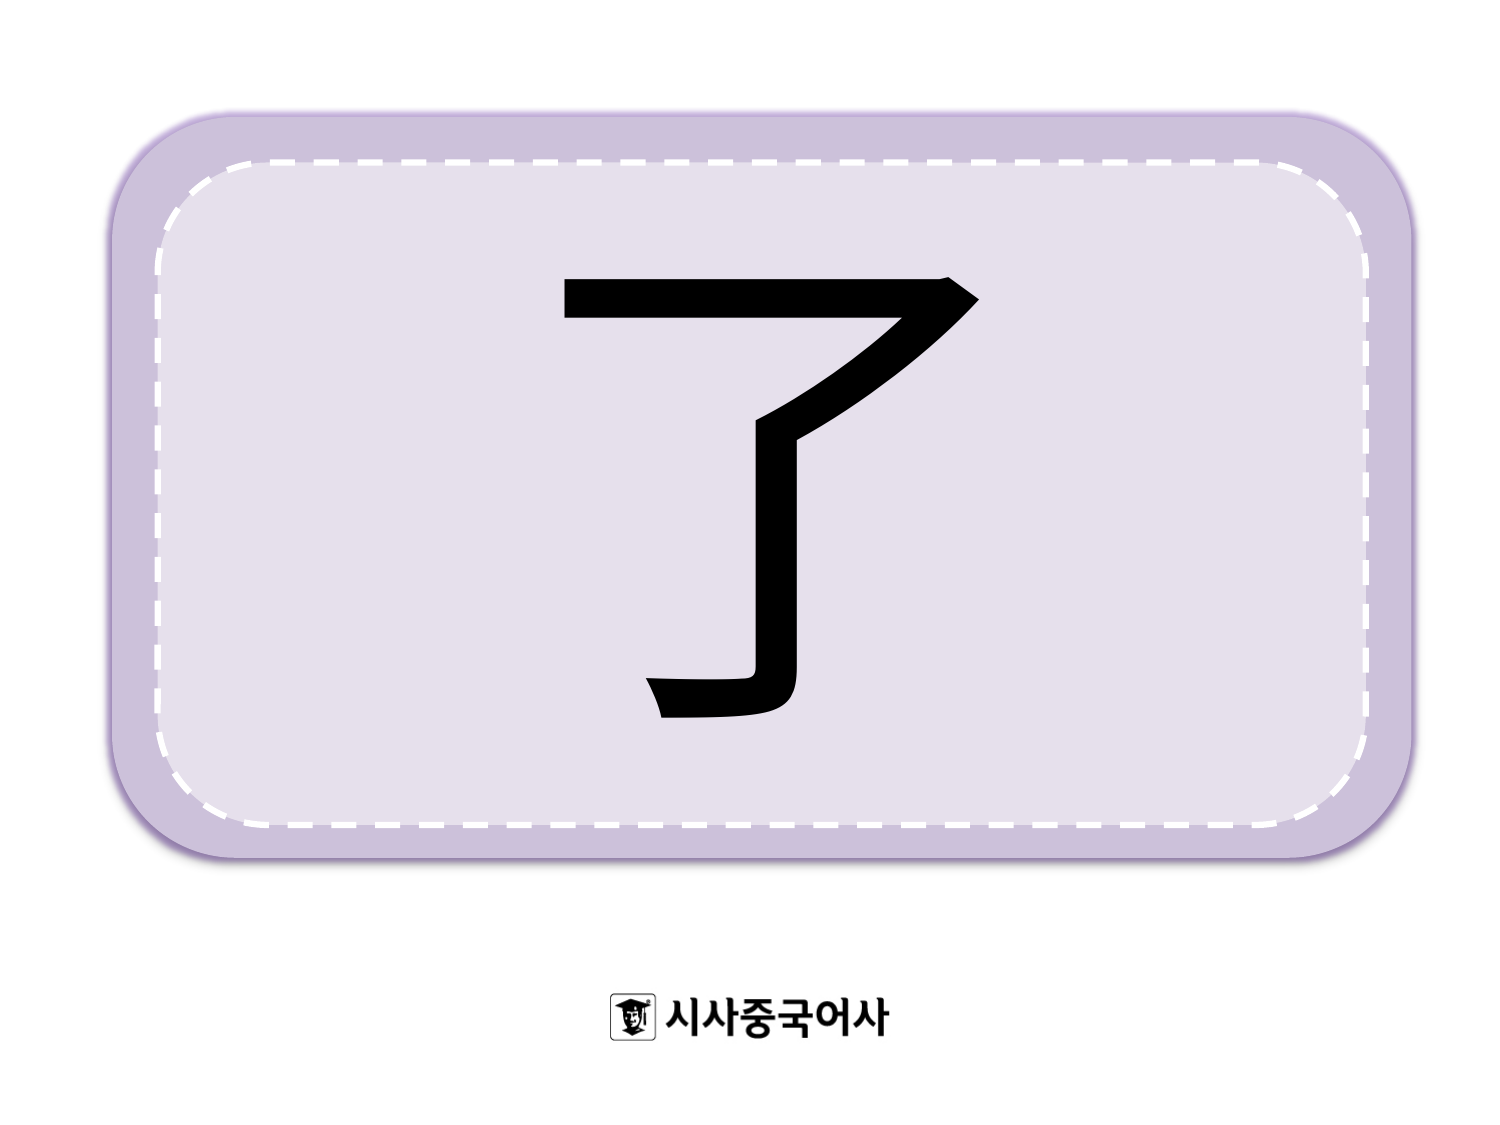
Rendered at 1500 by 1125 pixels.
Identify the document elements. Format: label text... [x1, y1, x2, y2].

picture [602, 987, 898, 1047]
text_box 了 [171, 137, 1380, 800]
